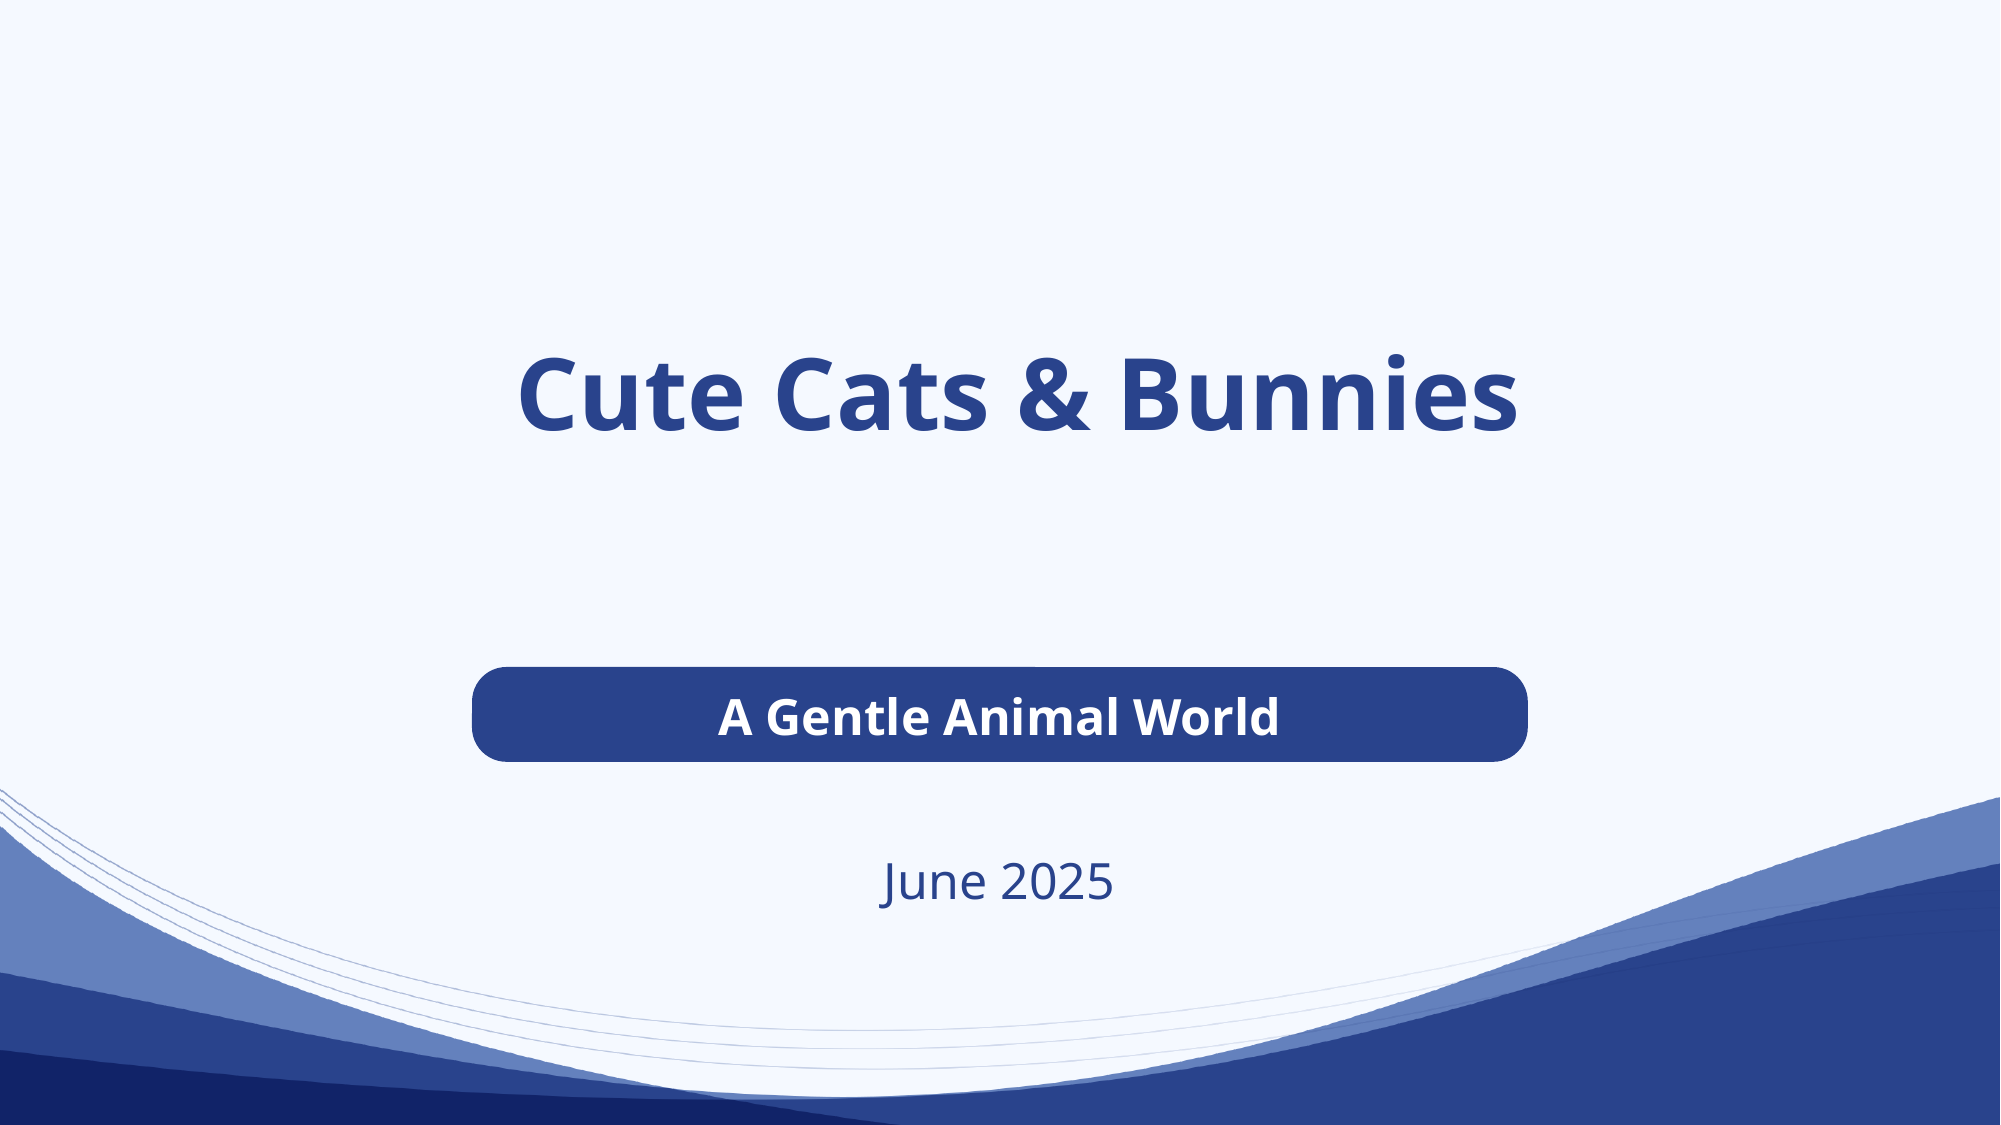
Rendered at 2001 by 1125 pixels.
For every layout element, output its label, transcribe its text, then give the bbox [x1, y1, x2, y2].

picture [0, 548, 2000, 1125]
list June 2025 [98, 842, 1901, 918]
subtitle A Gentle Animal World [590, 677, 1410, 764]
title Cute Cats & Bunnies [155, 134, 1881, 587]
